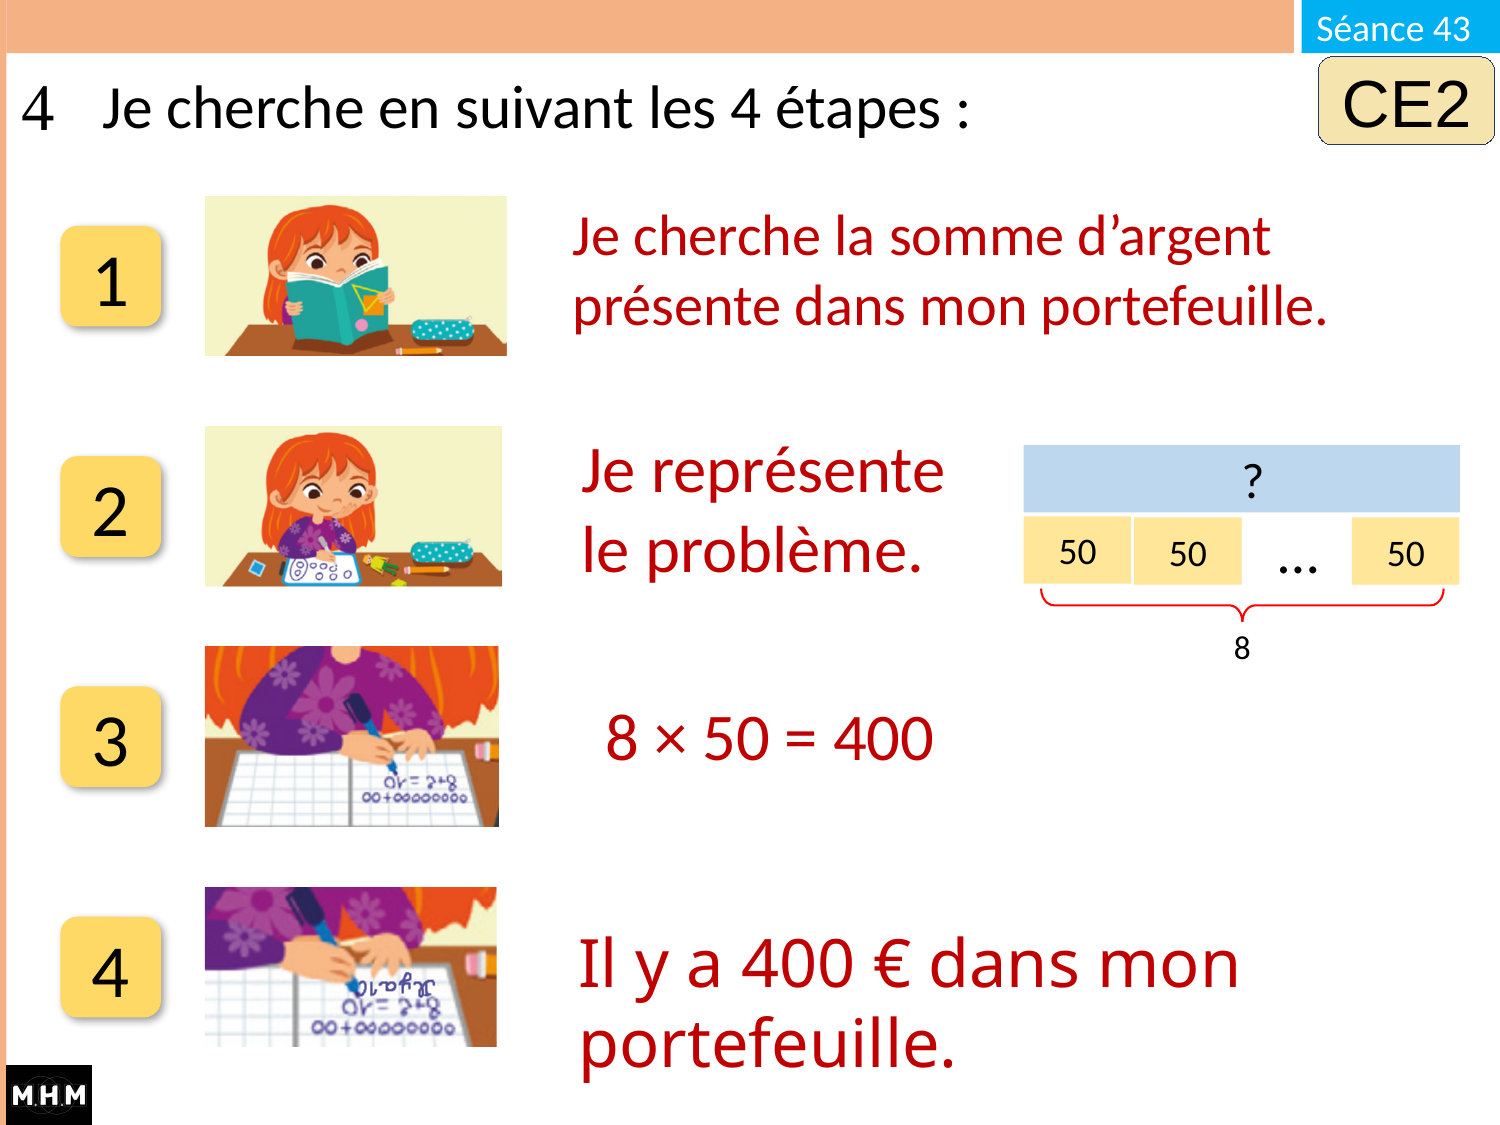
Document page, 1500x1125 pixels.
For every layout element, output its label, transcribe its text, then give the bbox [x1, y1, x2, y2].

picture [204, 426, 503, 587]
picture [204, 196, 515, 356]
picture [6, 1065, 92, 1125]
text_box 8 × 50 = 400 [575, 686, 1427, 782]
text_box 2 [58, 454, 164, 559]
title Je cherche en suivant les 4 étapes : [88, 35, 1004, 161]
text_box Je cherche la somme d’argent présente dans mon portefeuille. [558, 189, 1494, 345]
picture [204, 887, 497, 1047]
text_box CE2 [1318, 56, 1495, 145]
text_box Il y a 400 € dans mon portefeuille. [563, 913, 1415, 1089]
text_box 3 [58, 684, 164, 790]
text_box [1023, 444, 1461, 681]
text_box 1 [58, 223, 164, 329]
picture [204, 645, 500, 828]
text_box 4 [58, 914, 164, 1020]
text_box Je représente le problème. [566, 418, 1418, 593]
